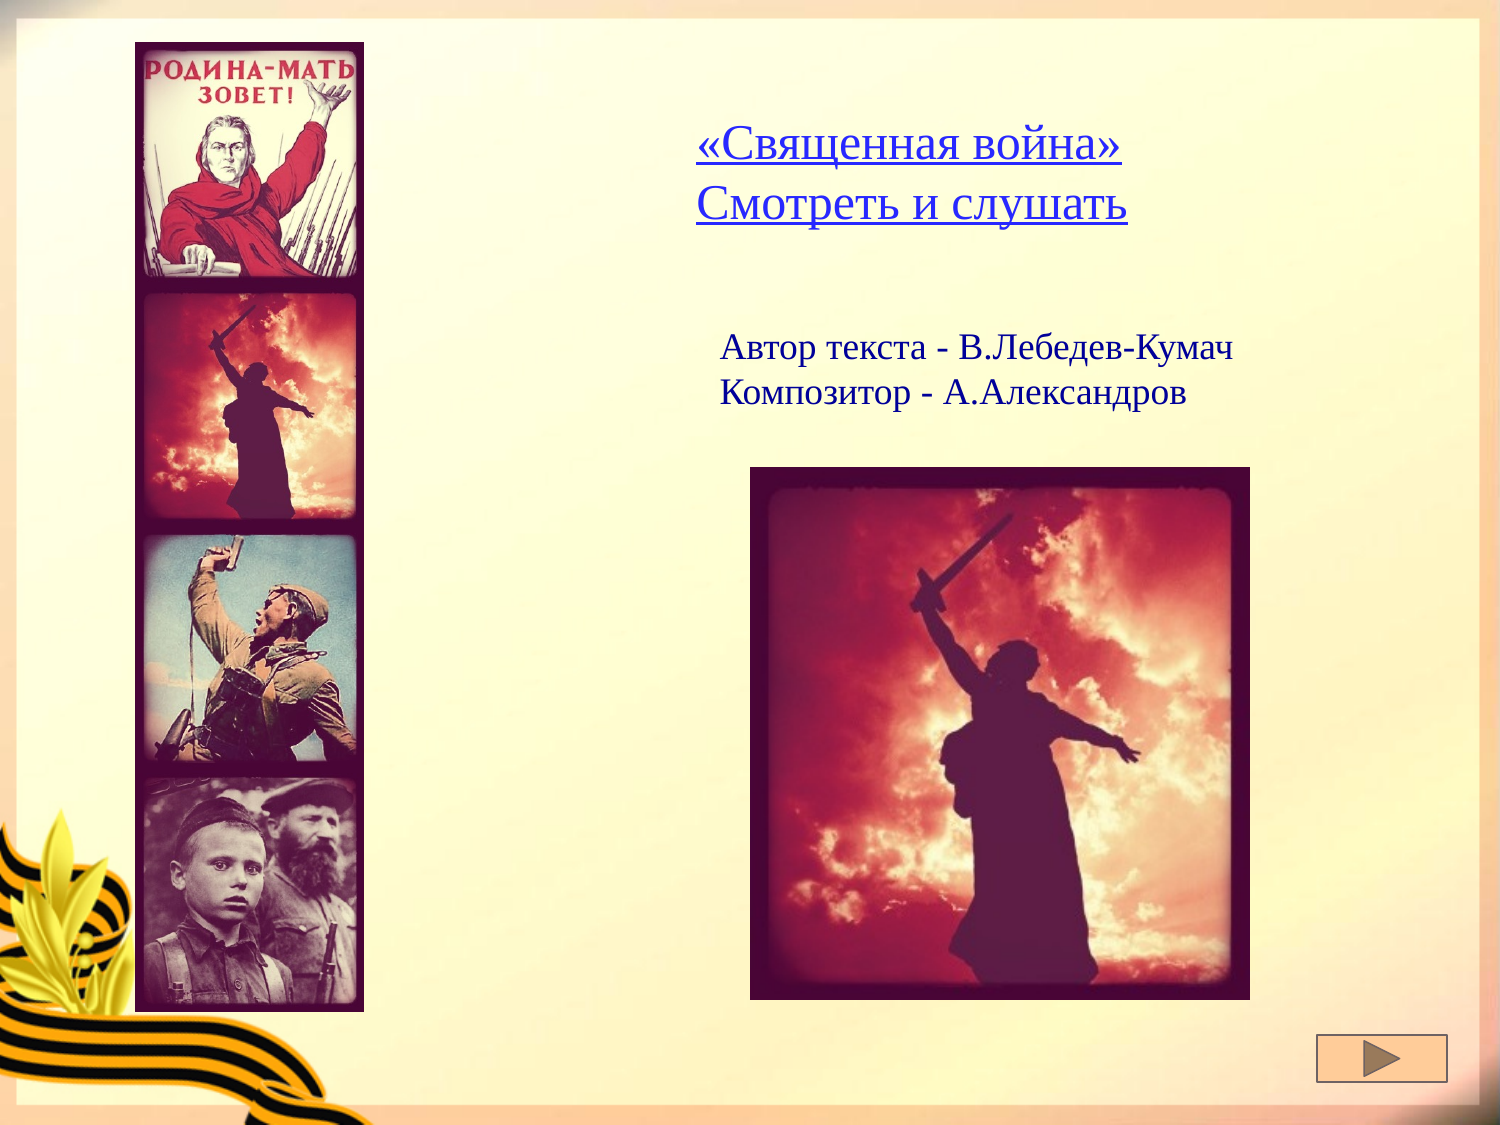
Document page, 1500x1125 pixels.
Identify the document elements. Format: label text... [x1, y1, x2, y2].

text_box Автор текста - В.Лебедев-Кумач Композитор - А.Александров [704, 314, 1268, 420]
text_box [1315, 1033, 1449, 1084]
picture [0, 0, 1500, 1125]
text_box «Священная война» Смотреть и слушать [681, 101, 1143, 237]
